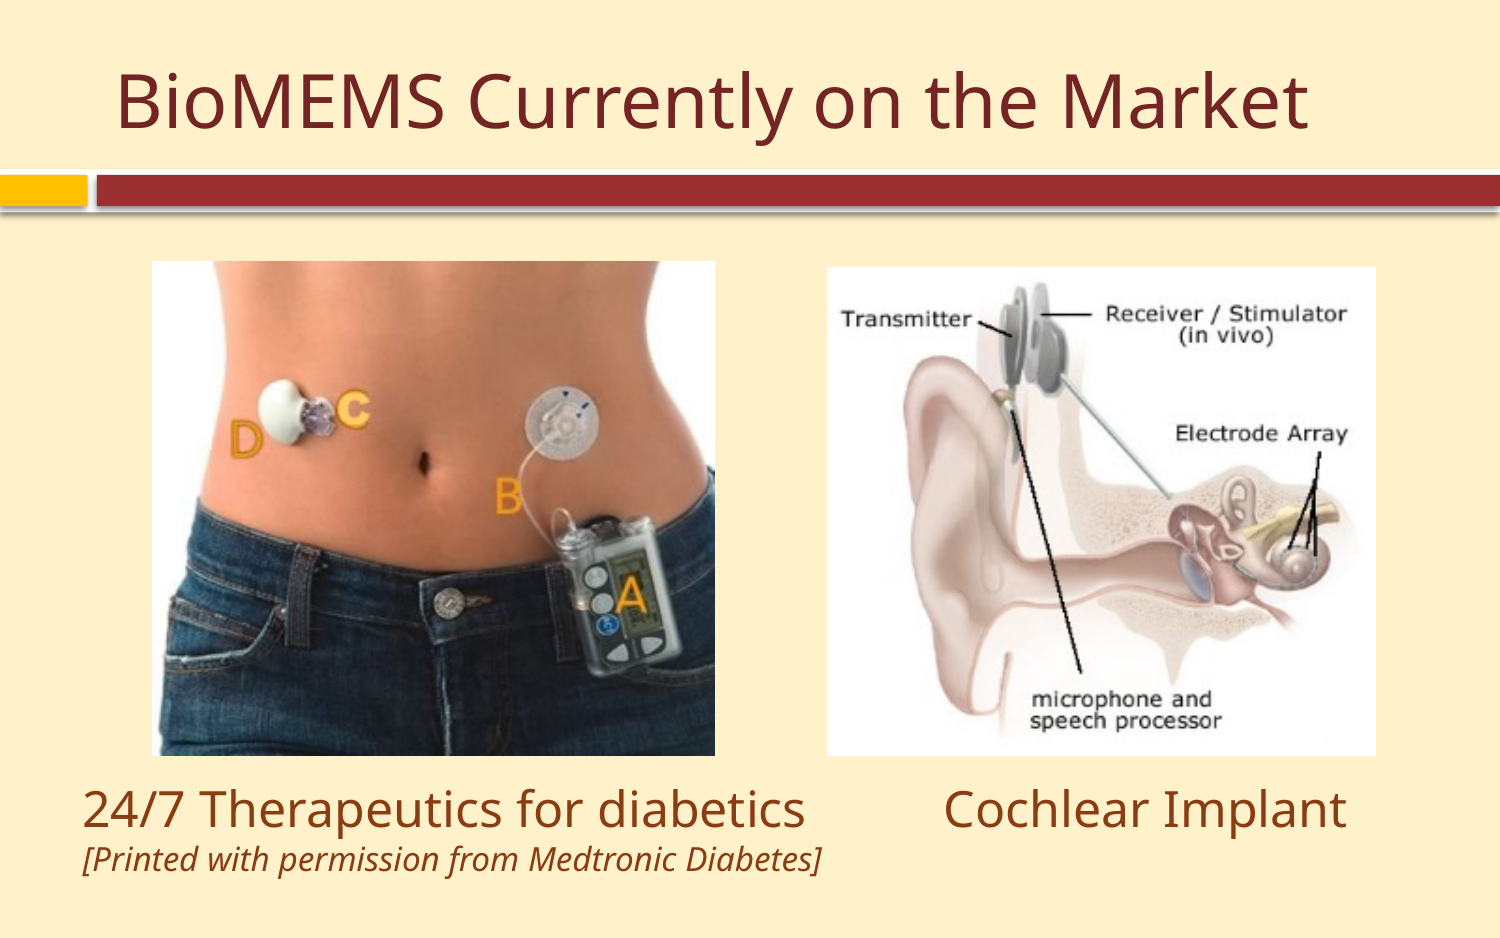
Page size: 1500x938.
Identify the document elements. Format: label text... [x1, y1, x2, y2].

title BioMEMS Currently on the Market [99, 31, 1438, 167]
text_box 24/7 Therapeutics for diabetics [Printed with permission from Medtronic Diabetes] [67, 770, 838, 886]
picture [152, 261, 715, 756]
text_box Cochlear Implant [928, 770, 1363, 846]
picture [827, 266, 1376, 757]
